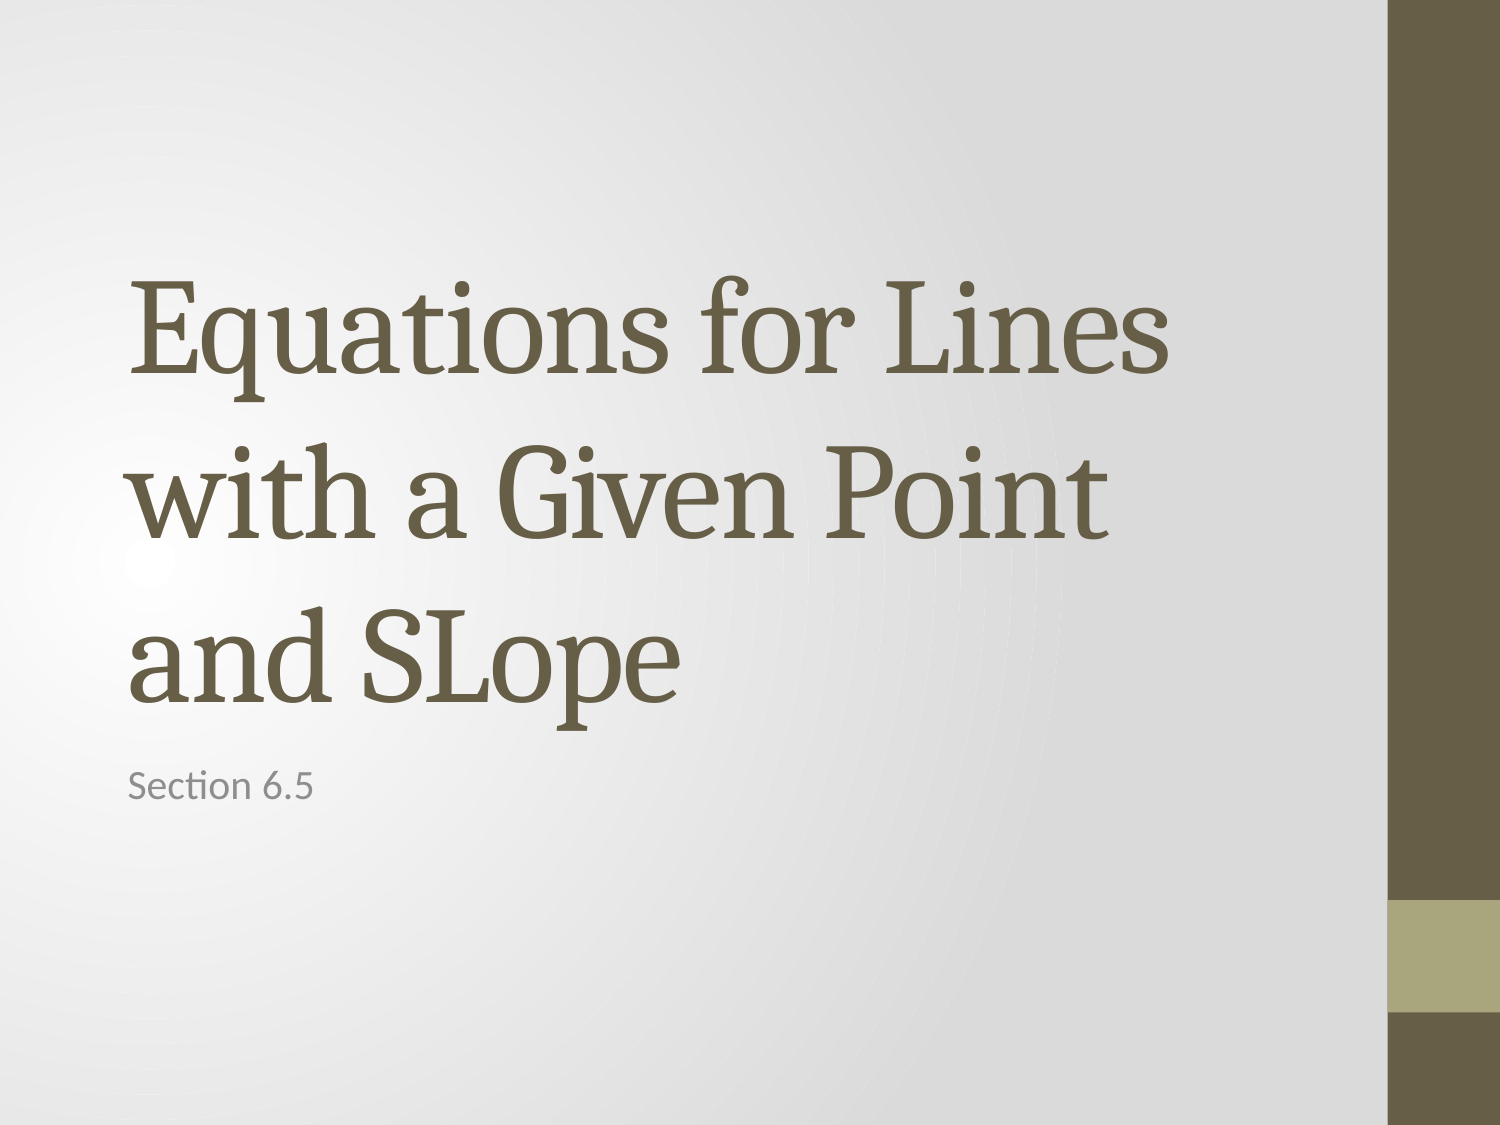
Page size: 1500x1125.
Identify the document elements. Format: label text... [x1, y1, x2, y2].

title Equations for Lines with a Given Point and SLope [112, 312, 1350, 738]
subtitle Section 6.5 [112, 750, 1173, 925]
